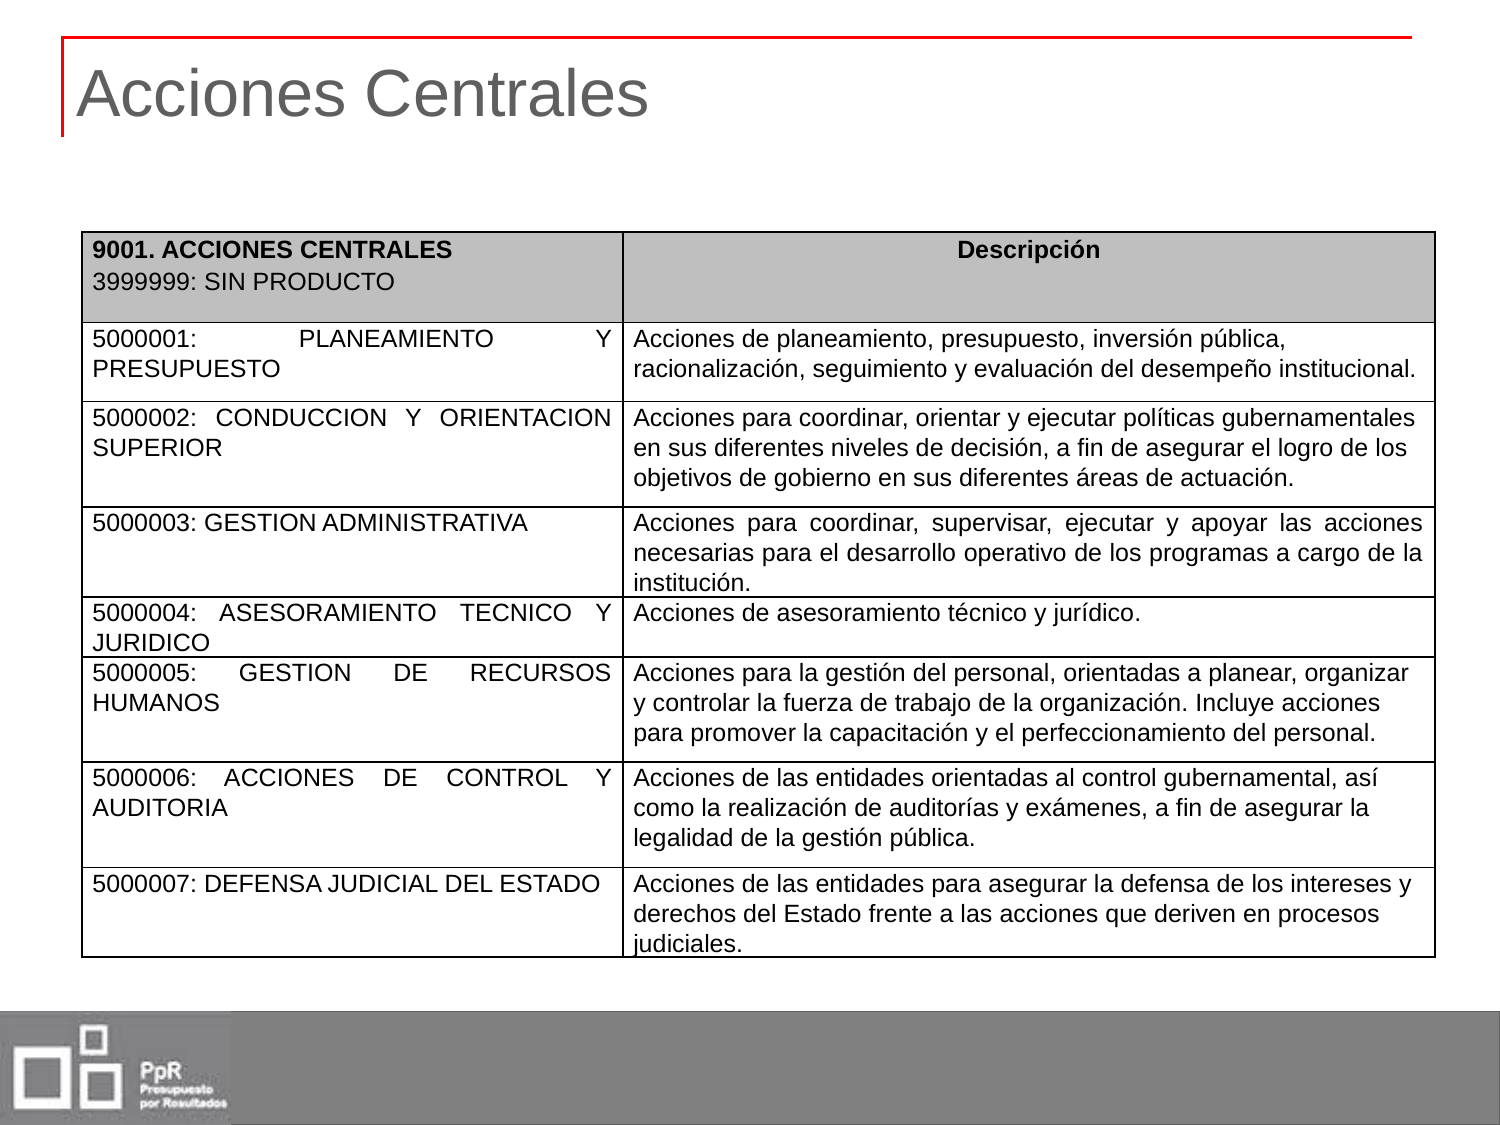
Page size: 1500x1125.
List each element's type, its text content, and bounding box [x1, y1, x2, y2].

table_cell 5000003: GESTION ADMINISTRATIVA [83, 508, 622, 596]
table_header 9001. ACCIONES CENTRALES 3999999: SIN PRODUCTO [83, 233, 622, 322]
table_header Descripción [624, 233, 1434, 322]
table_cell Acciones para coordinar, supervisar, ejecutar y apoyar las acciones necesarias para el desarrollo operativo de los programas a cargo de la institución. [624, 508, 1434, 596]
table_cell 5000001: PLANEAMIENTO Y PRESUPUESTO [83, 323, 622, 401]
table_cell Acciones para coordinar, orientar y ejecutar políticas gubernamentales en sus diferentes niveles de decisión, a fin de asegurar el logro de los objetivos de gobierno en sus diferentes áreas de actuación. [624, 402, 1434, 506]
picture [0, 1011, 231, 1125]
table_cell 5000006: ACCIONES DE CONTROL Y AUDITORIA [83, 763, 622, 867]
table_cell 5000004: ASESORAMIENTO TECNICO Y JURIDICO [83, 598, 622, 656]
table_cell Acciones para la gestión del personal, orientadas a planear, organizar y controlar la fuerza de trabajo de la organización. Incluye acciones para promover la capacitación y el perfeccionamiento del personal. [624, 658, 1434, 761]
table_cell 5000005: GESTION DE RECURSOS HUMANOS [83, 658, 622, 761]
table_cell Acciones de las entidades orientadas al control gubernamental, así como la realización de auditorías y exámenes, a fin de asegurar la legalidad de la gestión pública. [624, 763, 1434, 867]
table_cell Acciones de las entidades para asegurar la defensa de los intereses y derechos del Estado frente a las acciones que deriven en procesos judiciales. [624, 868, 1434, 956]
table_cell Acciones de planeamiento, presupuesto, inversión pública, racionalización, seguimiento y evaluación del desempeño institucional. [624, 323, 1434, 401]
title Acciones Centrales [60, 42, 1440, 161]
table_cell 5000007: DEFENSA JUDICIAL DEL ESTADO [83, 868, 622, 956]
table_cell Acciones de asesoramiento técnico y jurídico. [624, 598, 1434, 656]
table_cell 5000002: CONDUCCION Y ORIENTACION SUPERIOR [83, 402, 622, 506]
